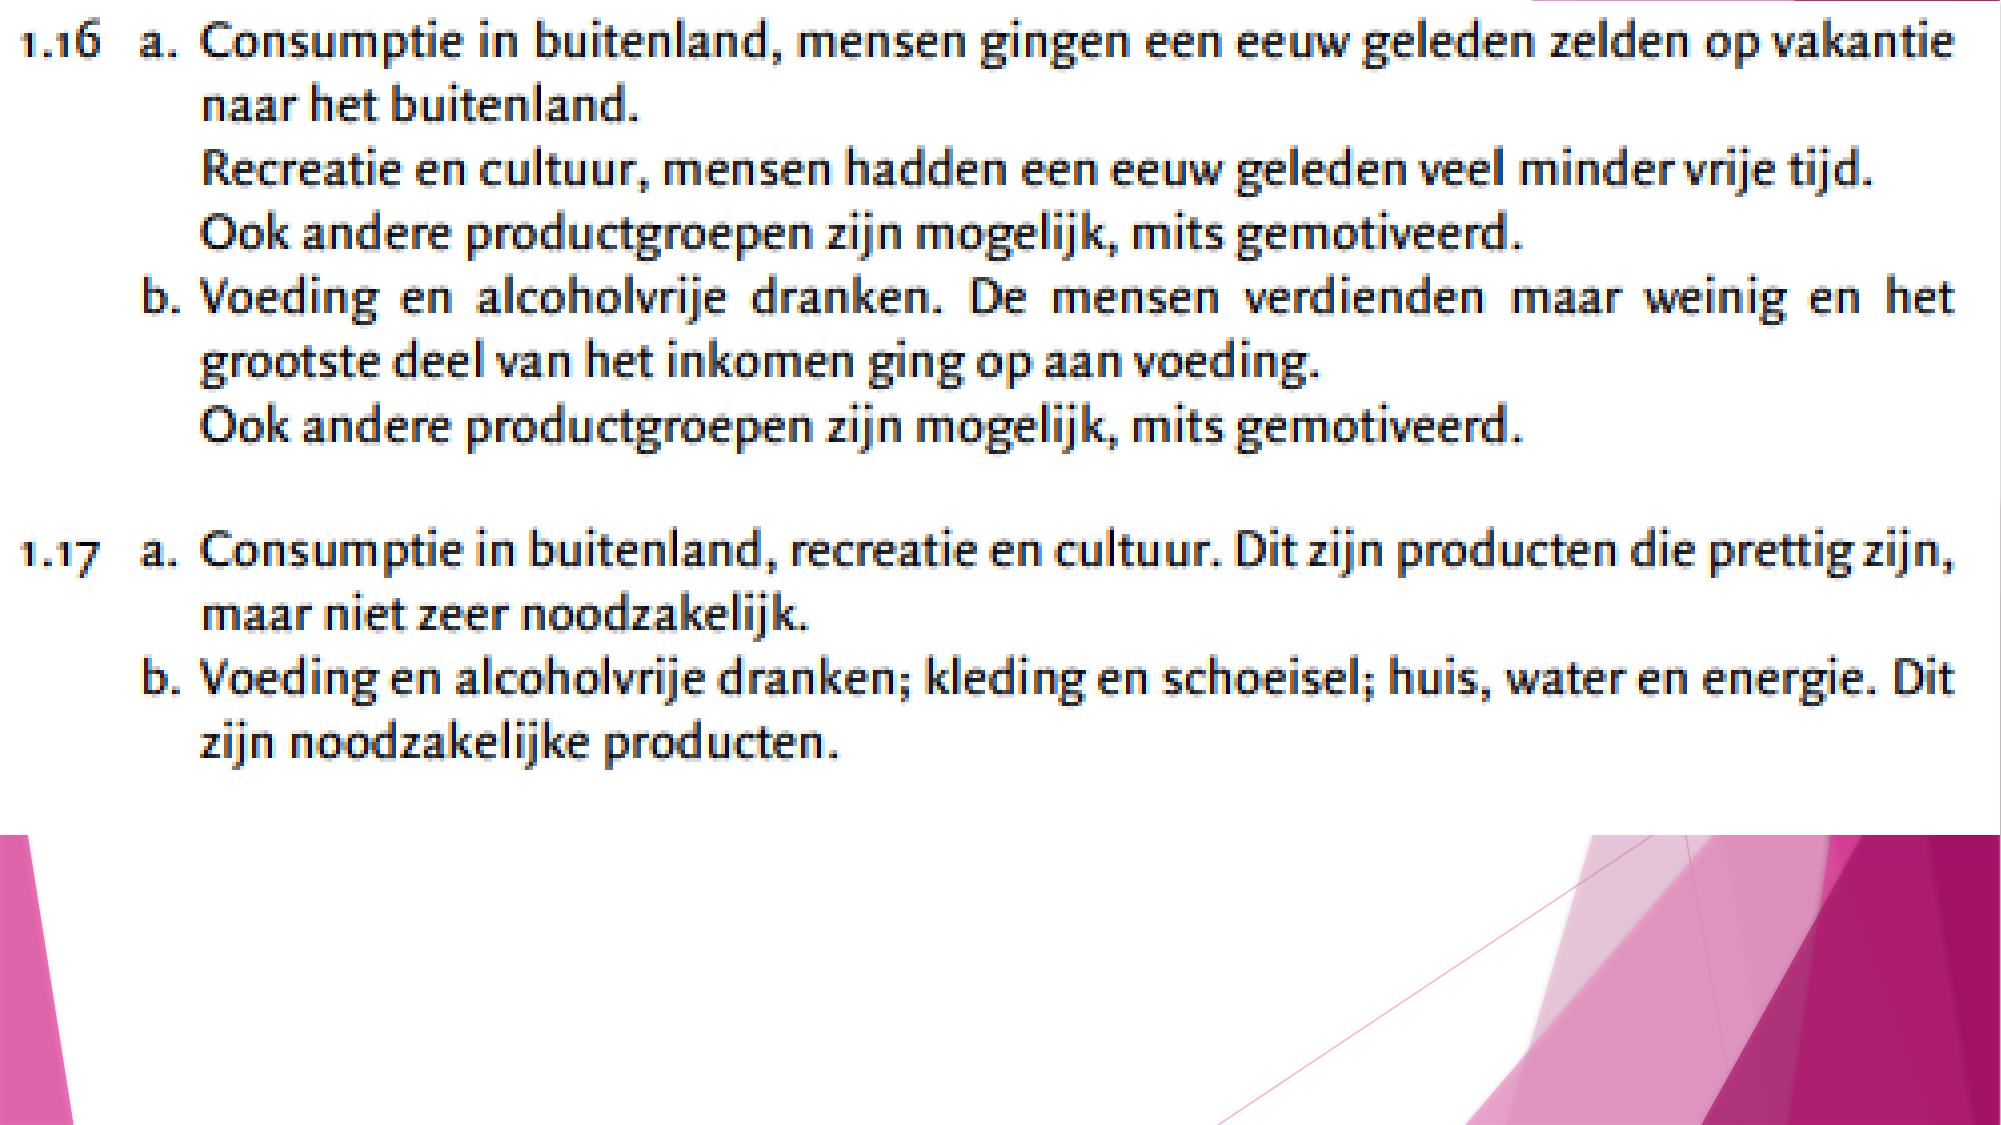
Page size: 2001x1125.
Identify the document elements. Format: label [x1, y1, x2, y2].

picture [0, 0, 2000, 836]
